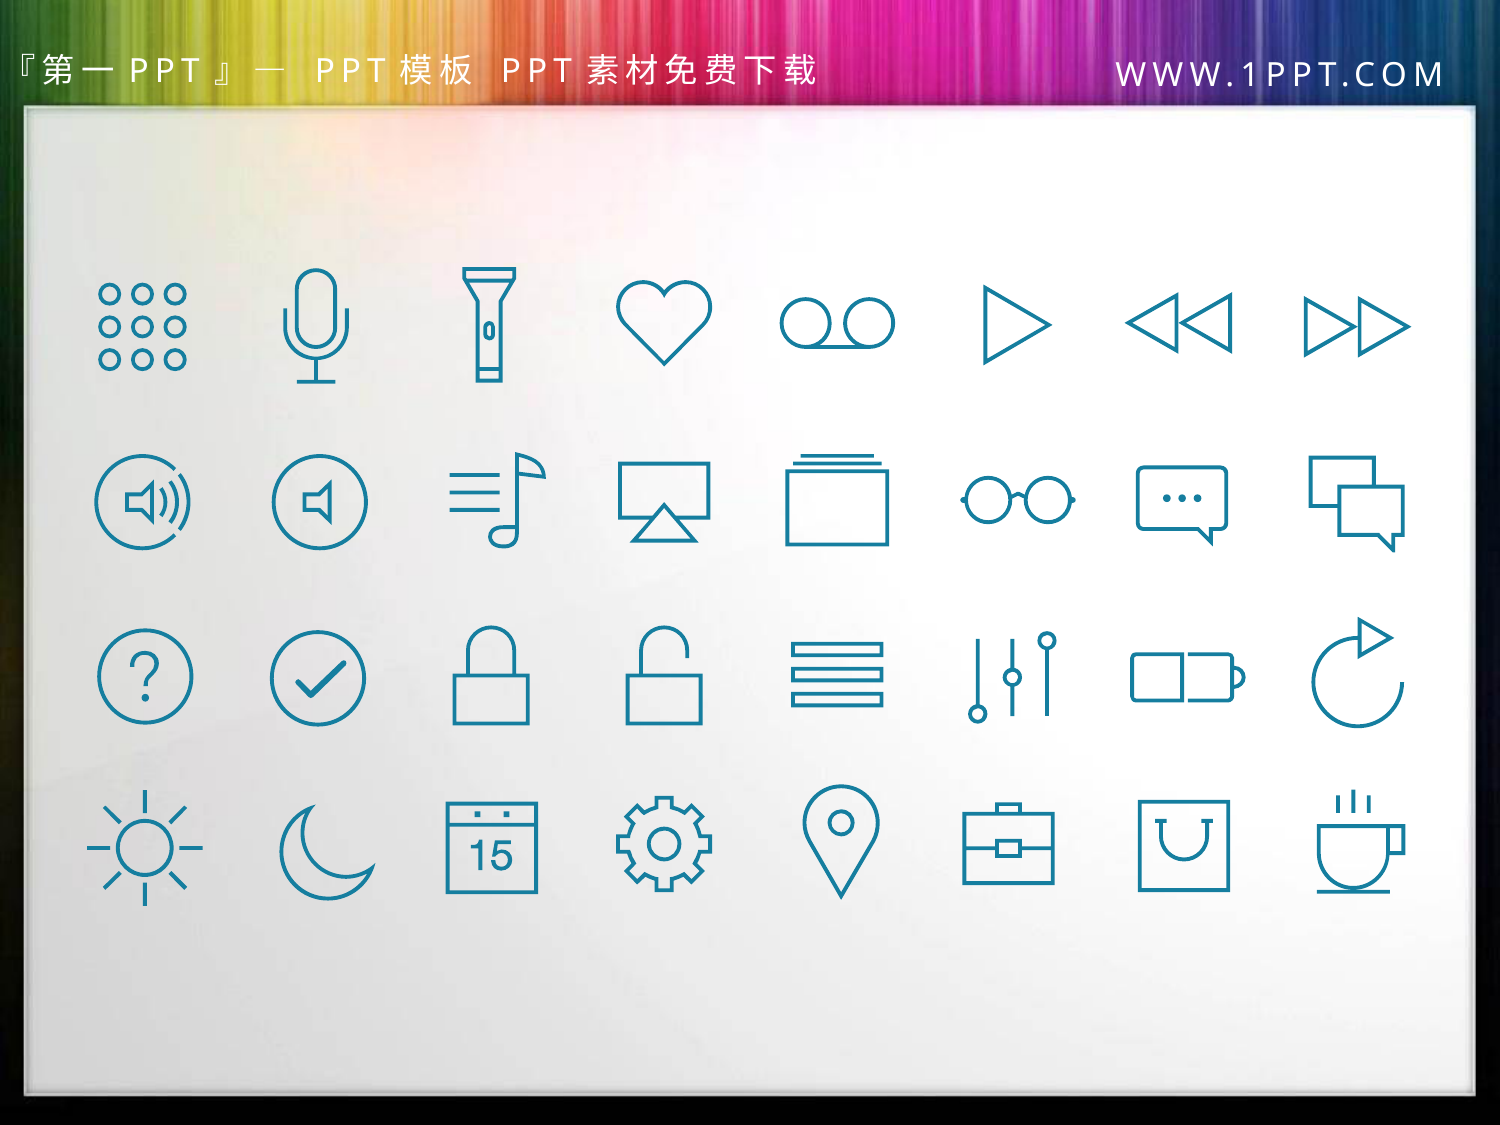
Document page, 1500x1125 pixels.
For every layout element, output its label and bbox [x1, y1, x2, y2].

text_box [462, 266, 517, 383]
text_box [1129, 652, 1246, 703]
text_box [445, 801, 539, 895]
text_box [967, 630, 1057, 724]
text_box [452, 625, 530, 726]
text_box [269, 629, 367, 727]
text_box [1124, 291, 1233, 355]
text_box [96, 628, 194, 725]
text_box [616, 795, 713, 893]
text_box [97, 282, 187, 372]
text_box [618, 461, 711, 543]
text_box [449, 451, 547, 549]
text_box [279, 804, 376, 901]
text_box [983, 284, 1053, 366]
text_box [1135, 465, 1229, 547]
text_box [785, 453, 890, 547]
text_box [271, 453, 369, 551]
text_box [962, 802, 1055, 886]
text_box [1316, 789, 1406, 894]
text_box [960, 475, 1076, 525]
text_box [625, 625, 703, 726]
text_box [86, 789, 203, 906]
text_box [94, 453, 191, 551]
text_box [1308, 455, 1405, 553]
text_box [802, 784, 880, 900]
text_box [790, 641, 884, 708]
text_box [616, 280, 713, 367]
text_box [1303, 295, 1412, 358]
text_box [1311, 616, 1405, 729]
text_box [283, 267, 349, 384]
text_box [1137, 799, 1231, 893]
picture [0, 0, 1500, 1125]
text_box [779, 297, 896, 349]
